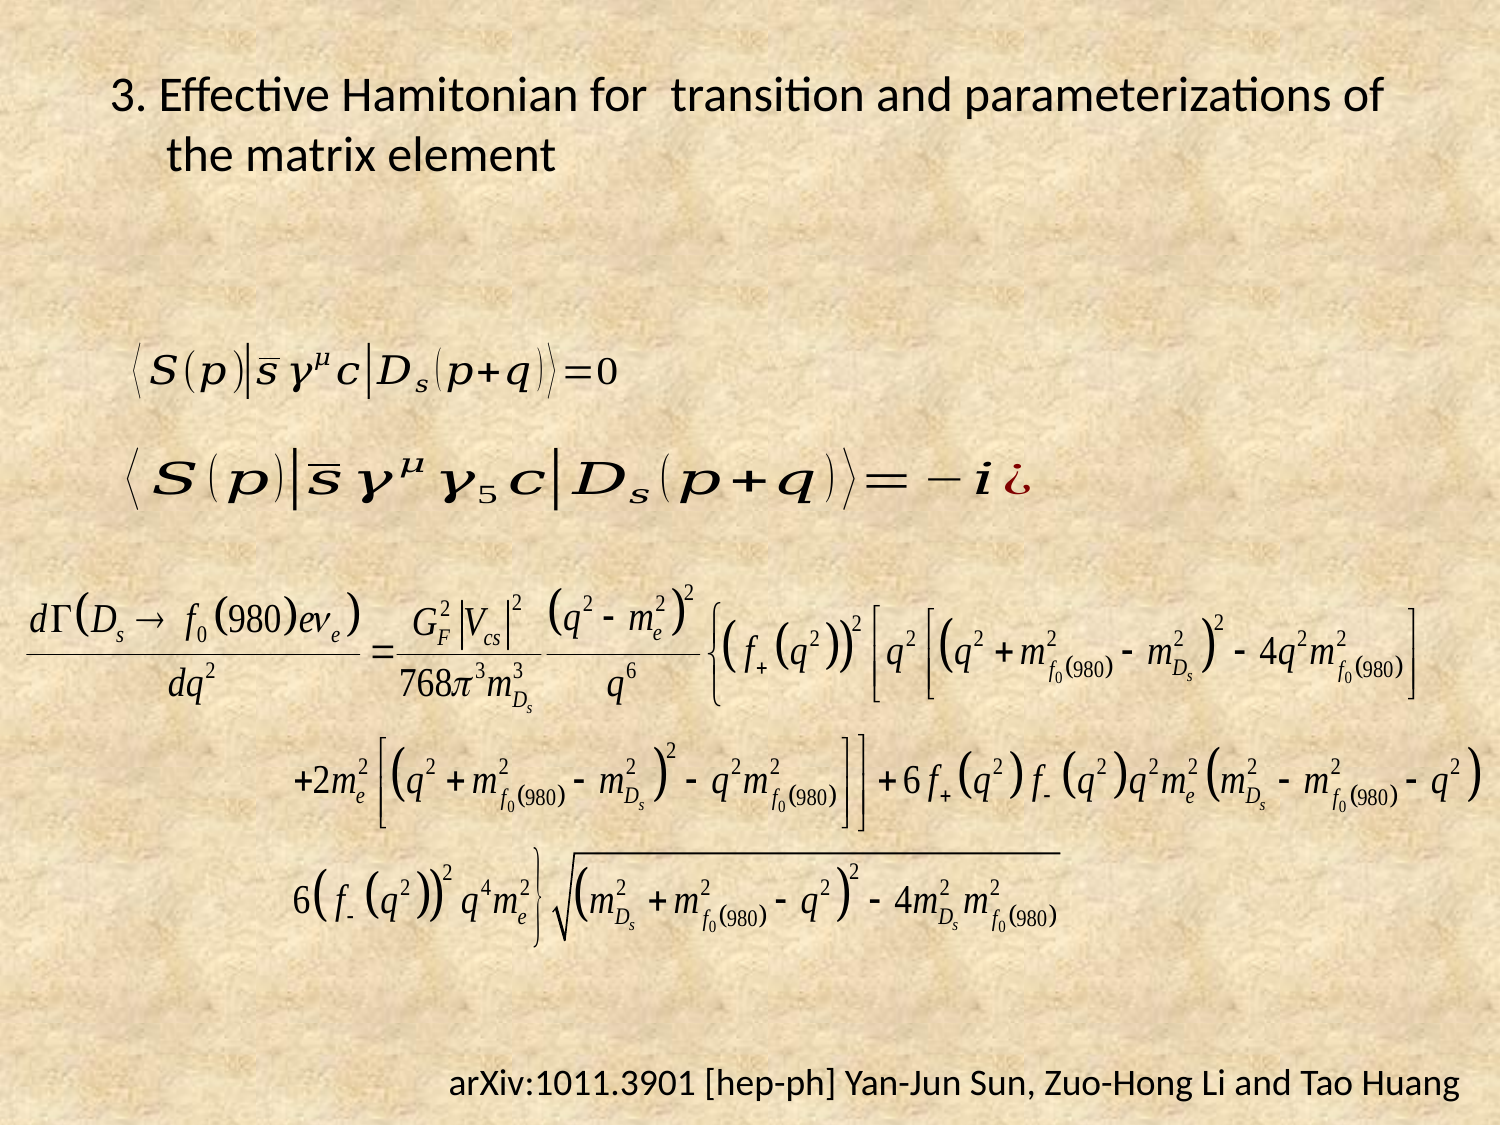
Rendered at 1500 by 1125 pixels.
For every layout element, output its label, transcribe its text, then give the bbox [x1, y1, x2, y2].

text_box arXiv:1011.3901 [hep-ph] Yan-Jun Sun, Zuo-Hong Li and Tao Huang [433, 1050, 1477, 1111]
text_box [20, 573, 1486, 955]
picture [0, 0, 1500, 1125]
